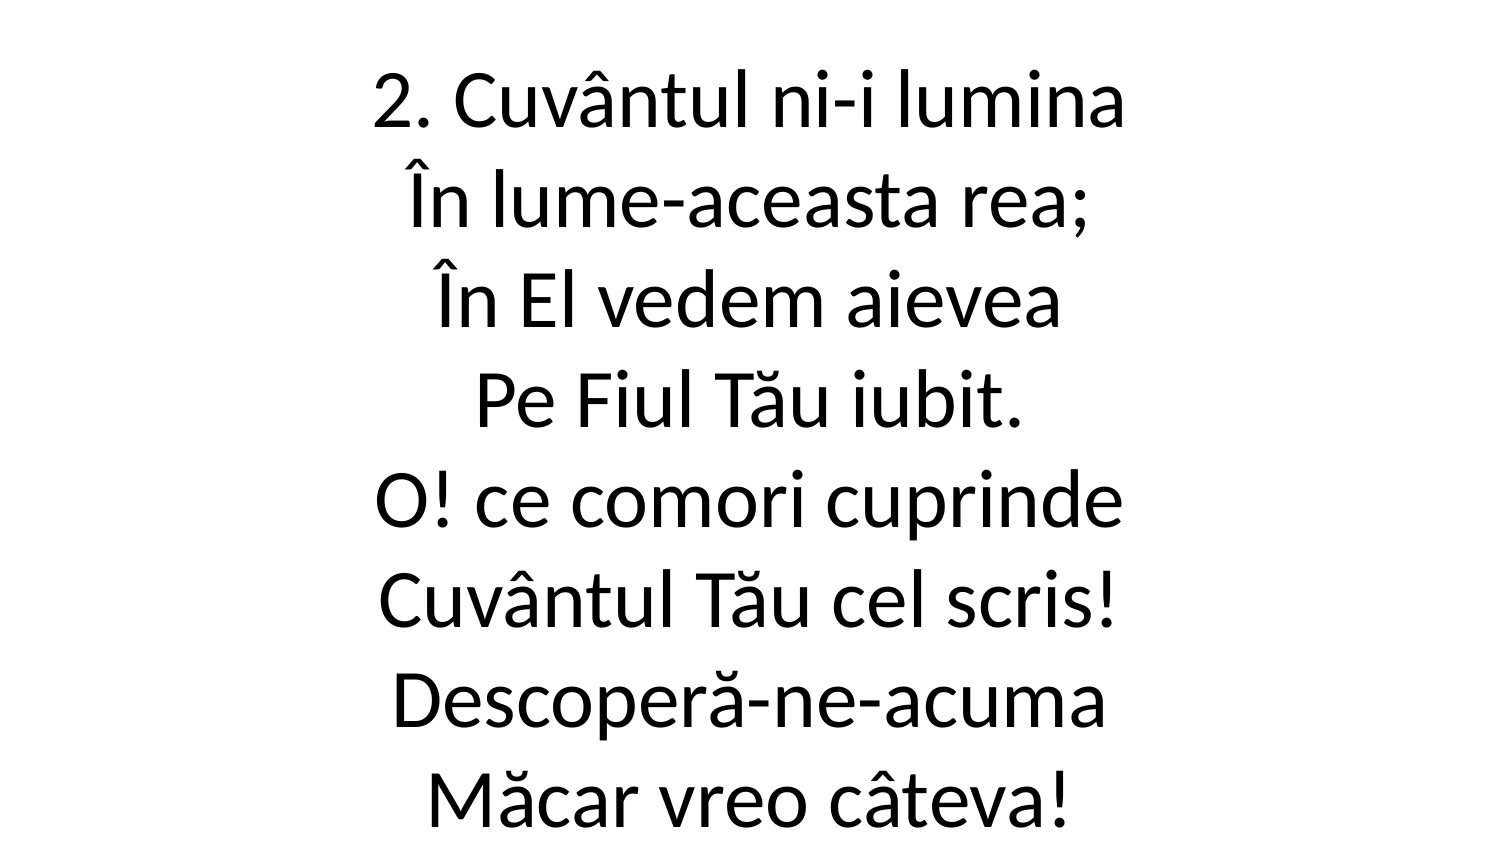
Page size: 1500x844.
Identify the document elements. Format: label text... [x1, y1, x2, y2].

text_box 2. Cuvântul ni-i lumina În lume-aceasta rea; În El vedem aievea Pe Fiul Tău iubit. O! ce comori cuprinde Cuvântul Tău cel scris! Descoperă-ne-acuma Măcar vreo câteva! [356, 0, 1144, 844]
